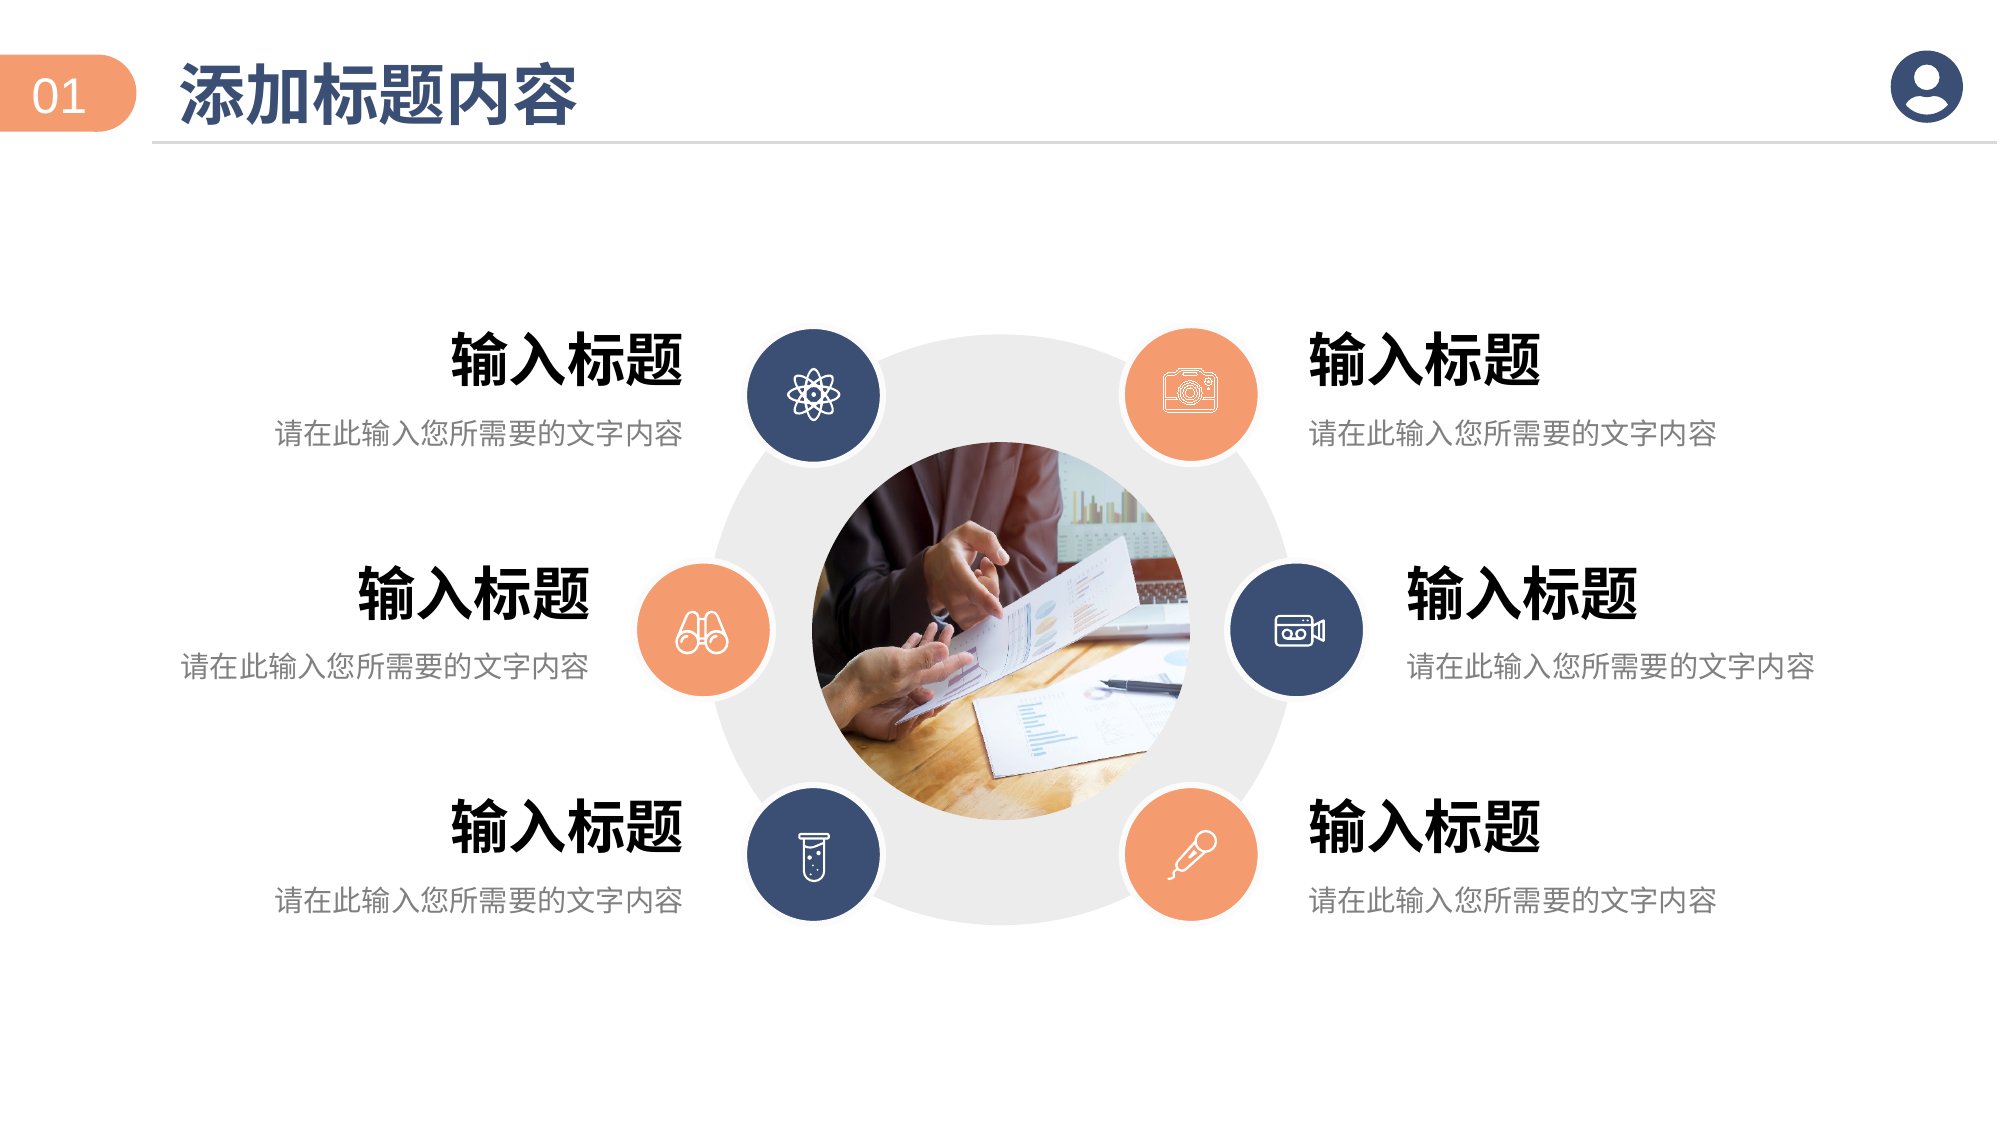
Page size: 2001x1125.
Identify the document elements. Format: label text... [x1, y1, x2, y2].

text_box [107, 782, 633, 920]
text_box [1391, 549, 1983, 686]
text_box 添加标题内容 [163, 21, 655, 165]
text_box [1293, 315, 1885, 453]
text_box 01 [16, 55, 103, 131]
text_box [0, 54, 137, 132]
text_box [107, 315, 699, 453]
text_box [633, 325, 1366, 926]
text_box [13, 549, 605, 686]
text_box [1366, 782, 1885, 920]
